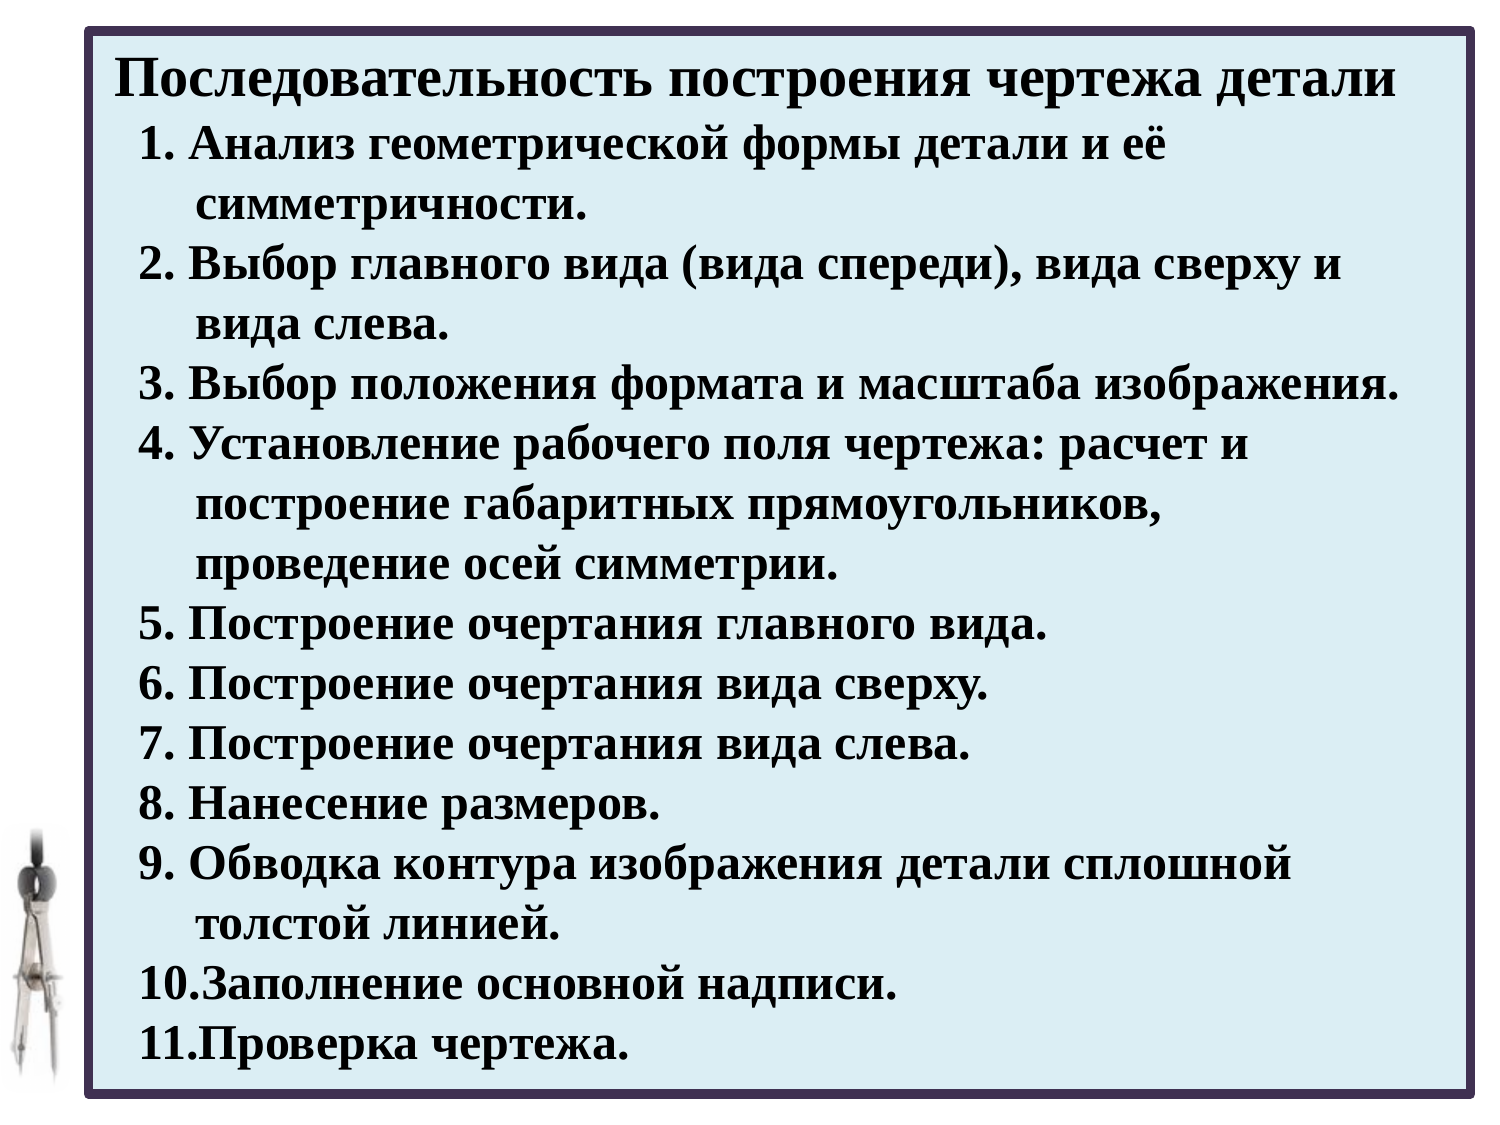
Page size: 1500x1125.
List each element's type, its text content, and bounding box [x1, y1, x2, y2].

text_box 1. Анализ геометрической формы детали и её симметричности. 2. Выбор главного вида (вида спереди), вида сверху и вида слева. 3. Выбор положения формата и масштаба изображения. 4. Установление рабочего поля чертежа: расчет и построение габаритных прямоугольников, проведение осей симметрии. 5. Построение очертания главного вида. 6. Построение очертания вида сверху. 7. Построение очертания вида слева. 8. Нанесение размеров. 9. Обводка контура изображения детали сплошной толстой линией. 10.Заполнение основной надписи. 11.Проверка чертежа. [123, 116, 1435, 1077]
picture [0, 822, 72, 1095]
text_box Последовательность построения чертежа детали [76, 30, 1436, 116]
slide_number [75, 1042, 425, 1103]
text_box [86, 29, 1473, 1096]
